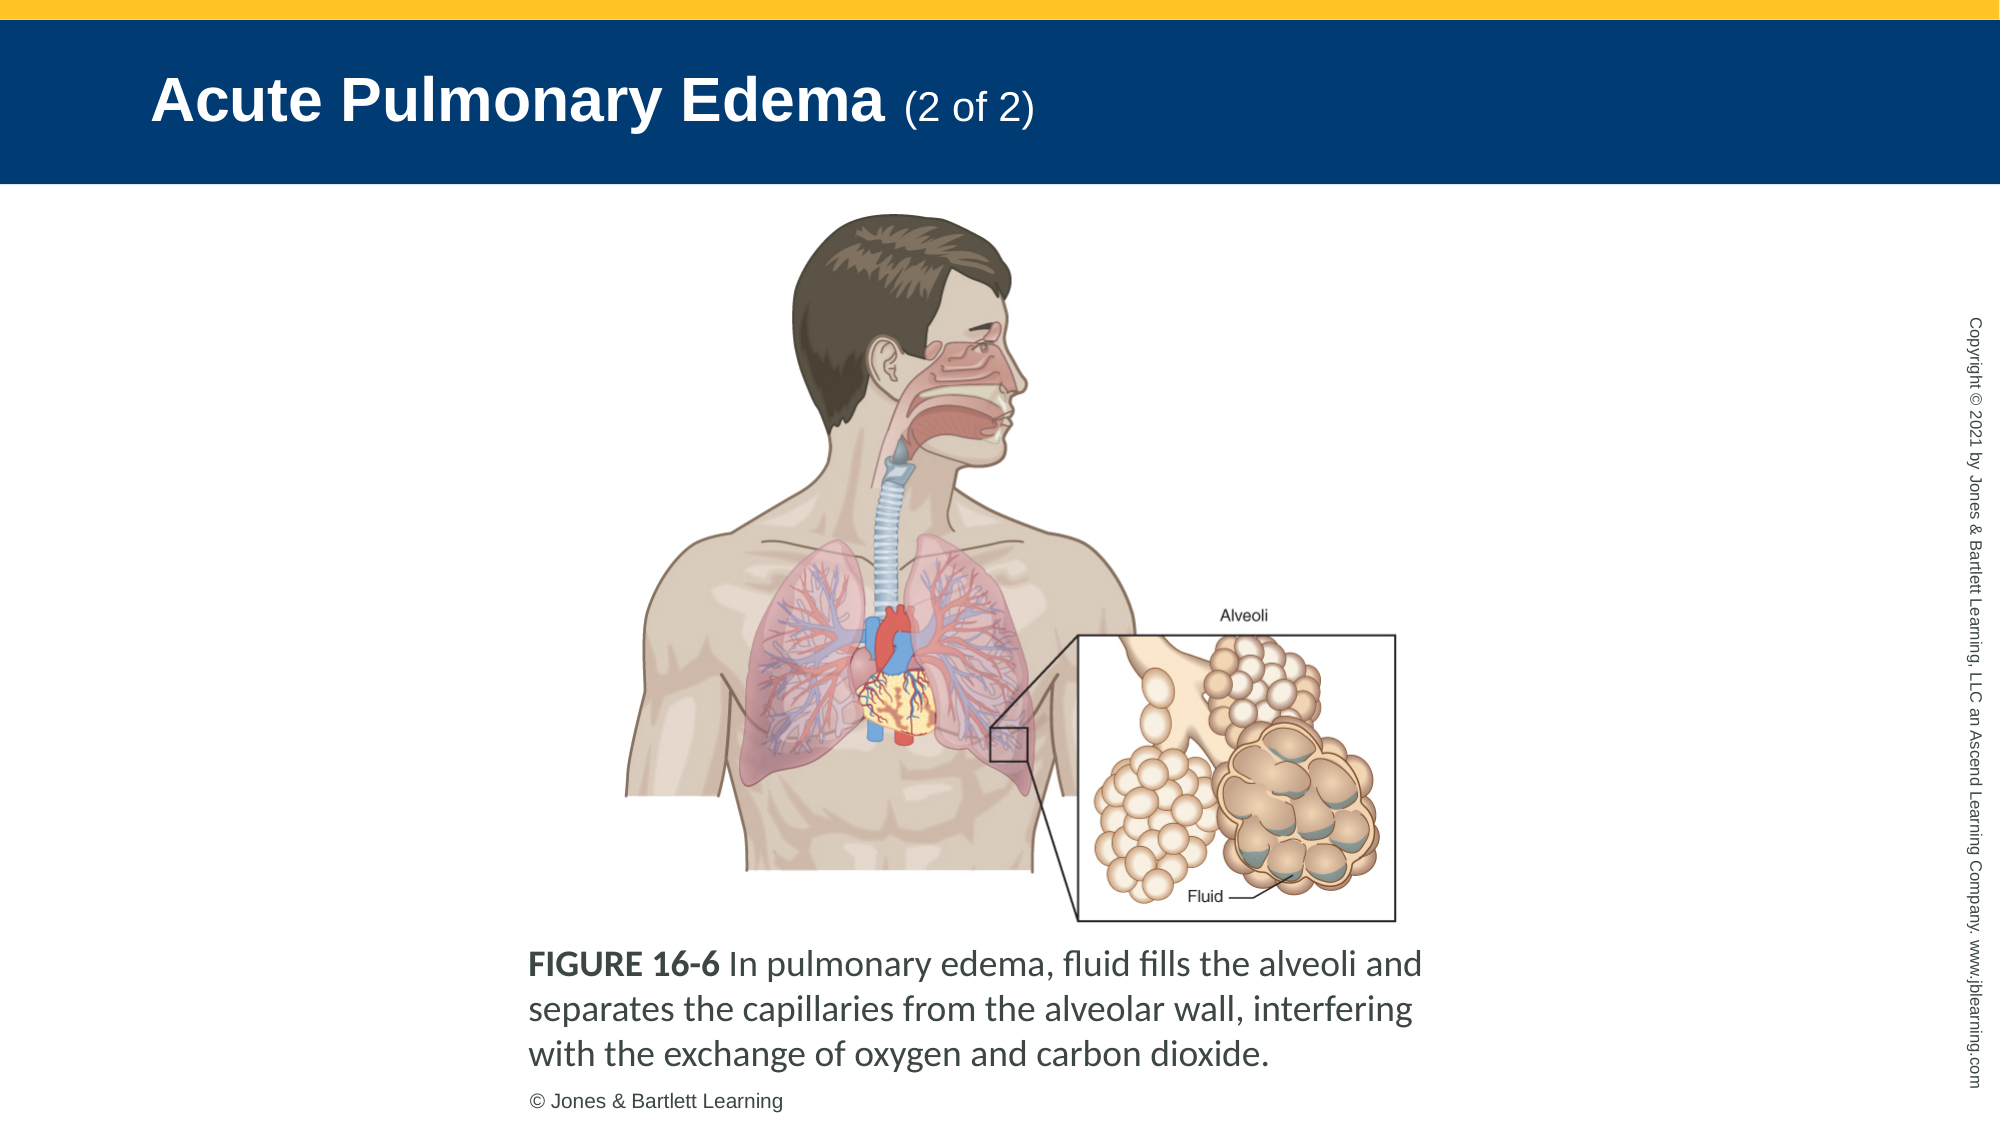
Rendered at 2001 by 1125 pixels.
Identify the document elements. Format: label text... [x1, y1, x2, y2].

title Acute Pulmonary Edema (2 of 2) [0, 19, 2000, 185]
picture [594, 198, 1412, 939]
text_box FIGURE 16-6 In pulmonary edema, fluid fills the alveoli and separates the capillaries from the alveolar wall, interfering with the exchange of oxygen and carbon dioxide. [513, 931, 1469, 1082]
text_box © Jones & Bartlett Learning [514, 1080, 799, 1120]
